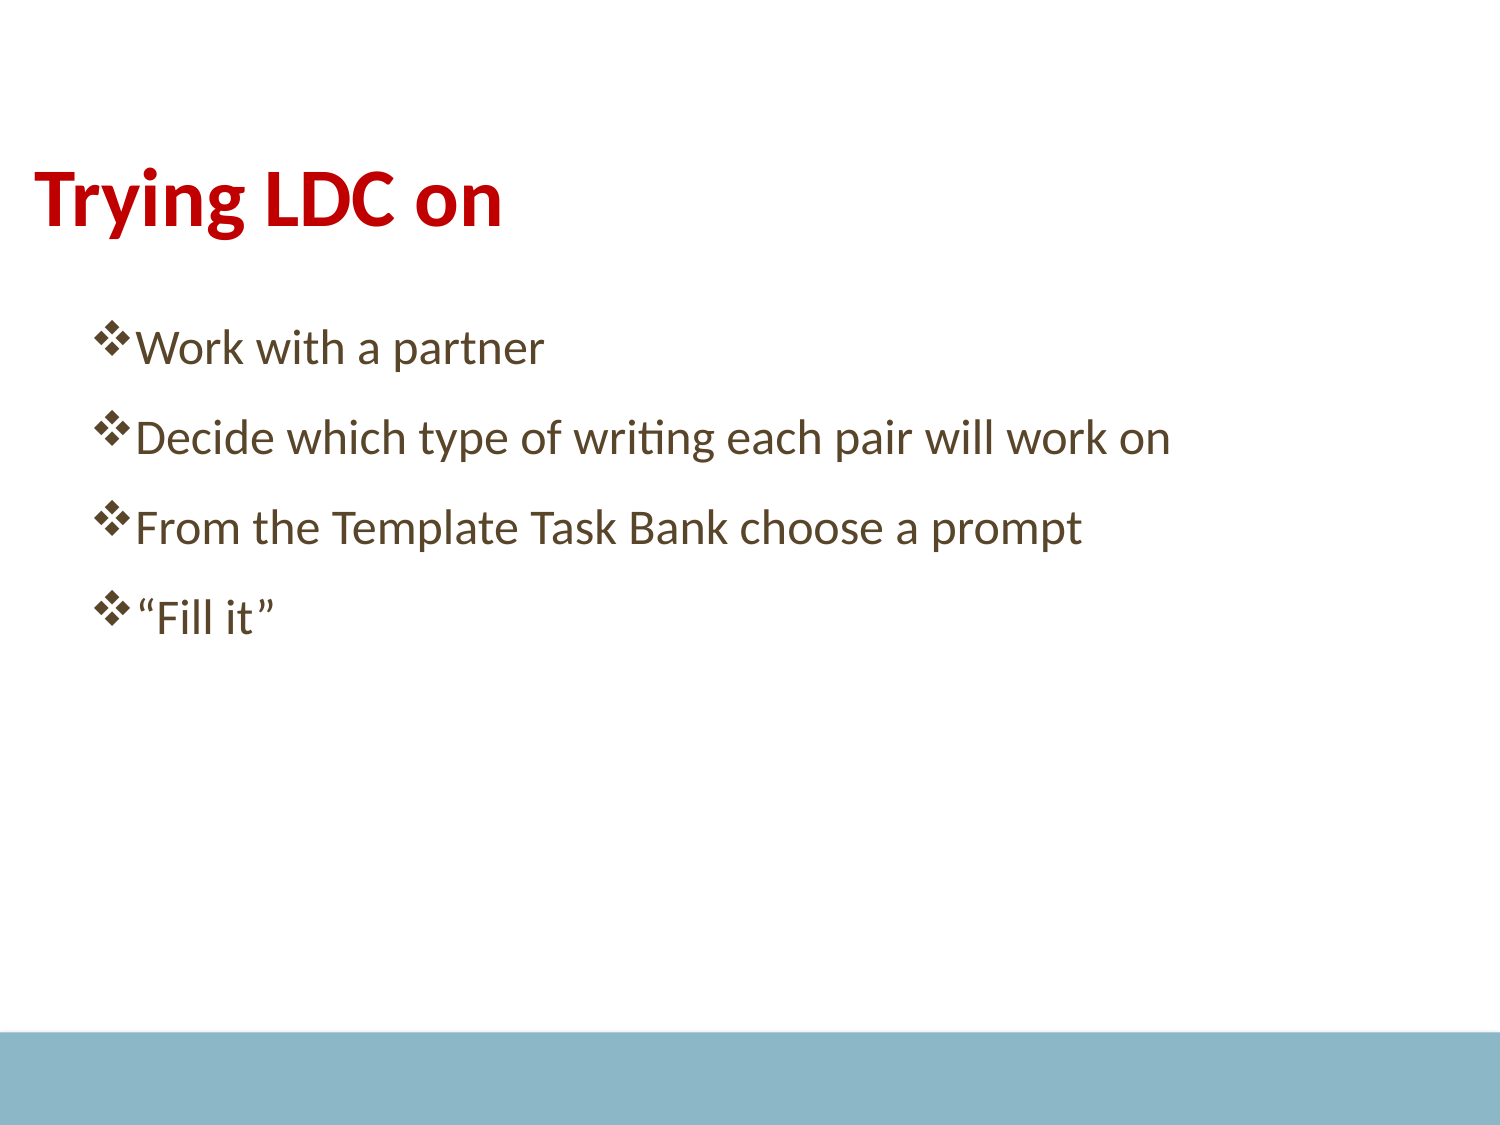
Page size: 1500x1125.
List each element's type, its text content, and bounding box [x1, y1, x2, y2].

text_box Work with a partner Decide which type of writing each pair will work on From the Template Task Bank choose a prompt “Fill it” [74, 277, 1438, 712]
title Trying LDC on [34, 154, 1385, 246]
